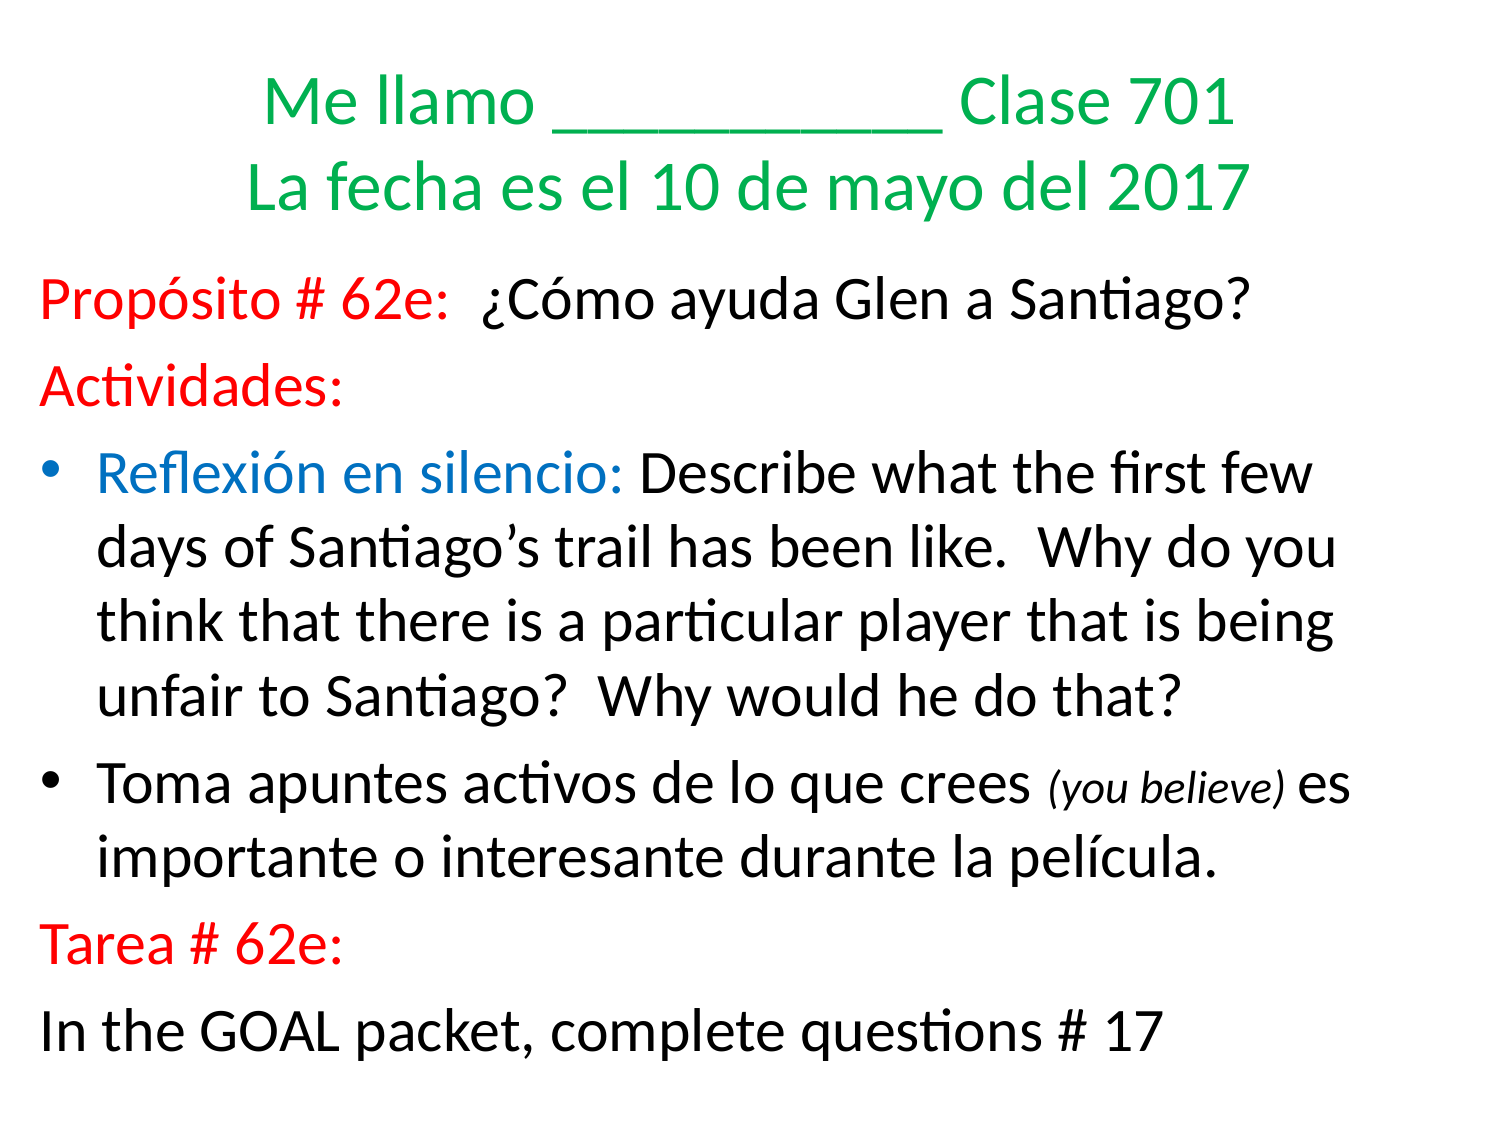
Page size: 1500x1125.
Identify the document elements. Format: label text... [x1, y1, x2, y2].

list Propósito # 62e: ¿Cómo ayuda Glen a Santiago? Actividades: Reflexión en silencio: Describe what the first few days of Santiago’s trail has been like. Why do you think that there is a particular player that is being unfair to Santiago? Why would he do that? Toma apuntes activos de lo que crees (you believe) es importante o interesante durante la película. Tarea # 62e: In the GOAL packet, complete questions # 17 [24, 249, 1450, 1088]
title Me llamo ___________ Clase 701 La fecha es el 10 de mayo del 2017 [37, 45, 1463, 233]
